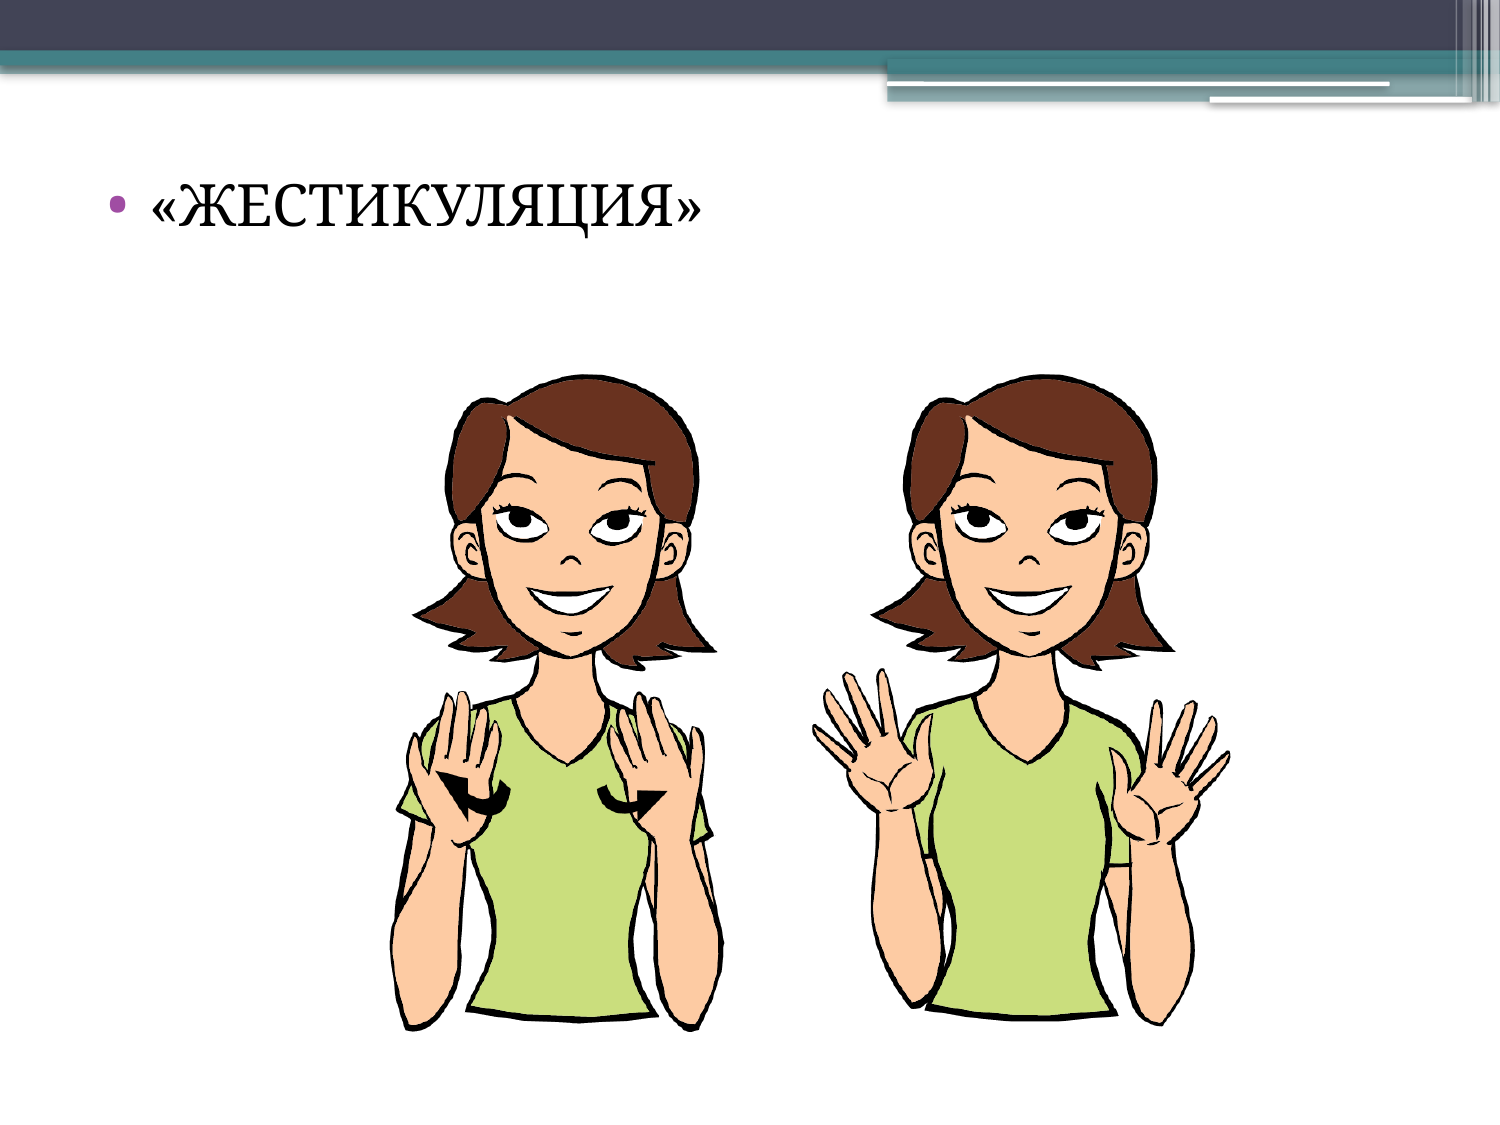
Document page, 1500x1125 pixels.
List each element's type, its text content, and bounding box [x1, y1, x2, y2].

list «ЖЕСТИКУЛЯЦИЯ» [75, 160, 1425, 1079]
picture [241, 361, 1388, 1049]
